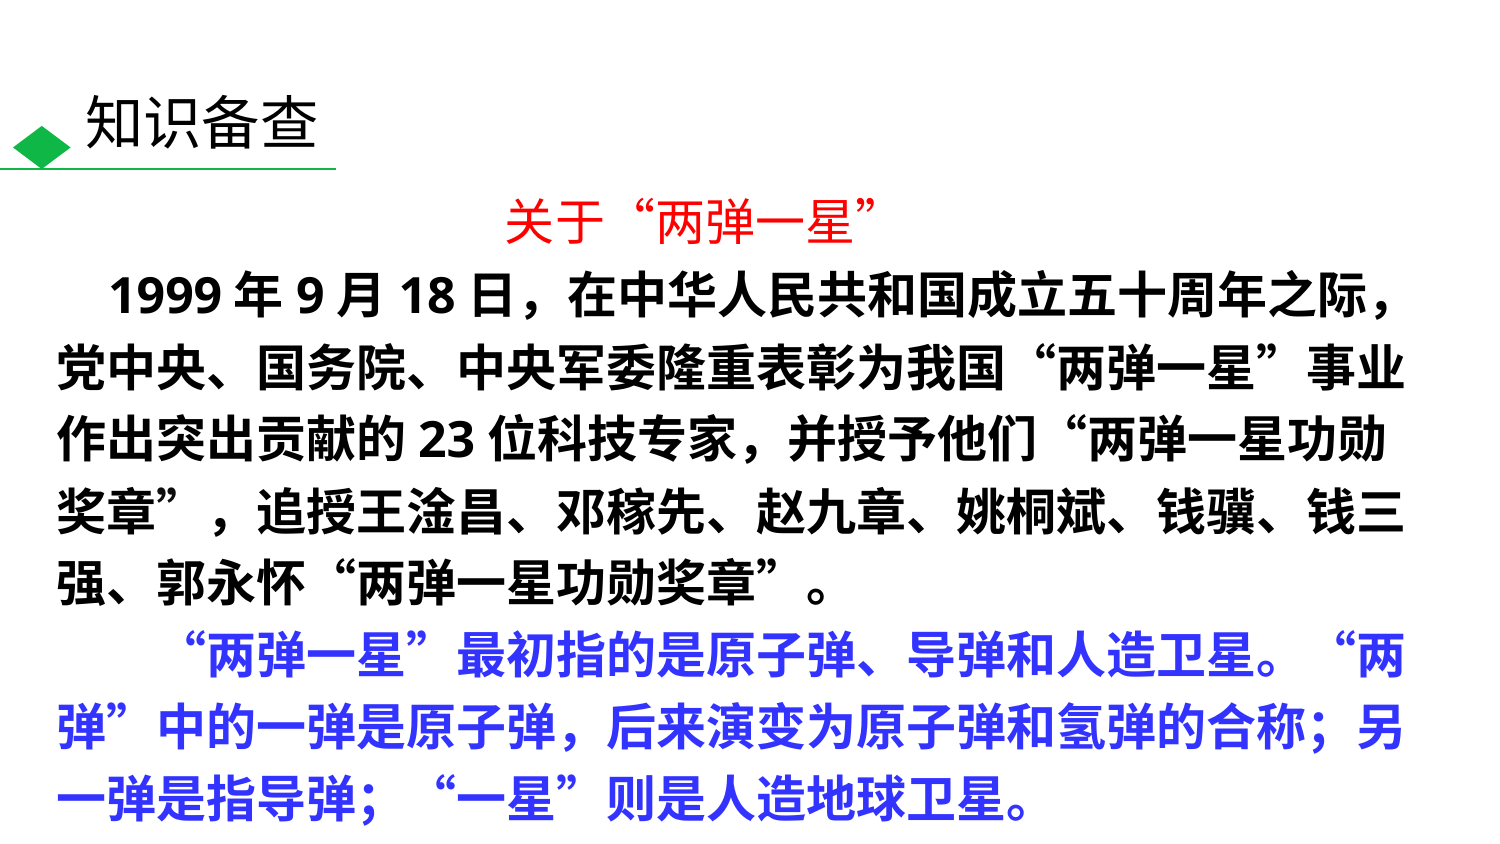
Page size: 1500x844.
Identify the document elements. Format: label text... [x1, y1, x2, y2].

text_box 1999年9月18日，在中华人民共和国成立五十周年之际，党中央、国务院、中央军委隆重表彰为我国“两弹一星”事业作出突出贡献的23位科技专家，并授予他们“两弹一星功勋奖章”，追授王淦昌、邓稼先、赵九章、姚桐斌、钱骥、钱三强、郭永怀“两弹一星功勋奖章”。 “两弹一星”最初指的是原子弹、导弹和人造卫星。“两弹”中的一弹是原子弹，后来演变为原子弹和氢弹的合称；另一弹是指导弹；“一星”则是人造地球卫星。 [41, 244, 1441, 836]
text_box 关于“两弹一星” [490, 182, 975, 258]
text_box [0, 79, 337, 170]
